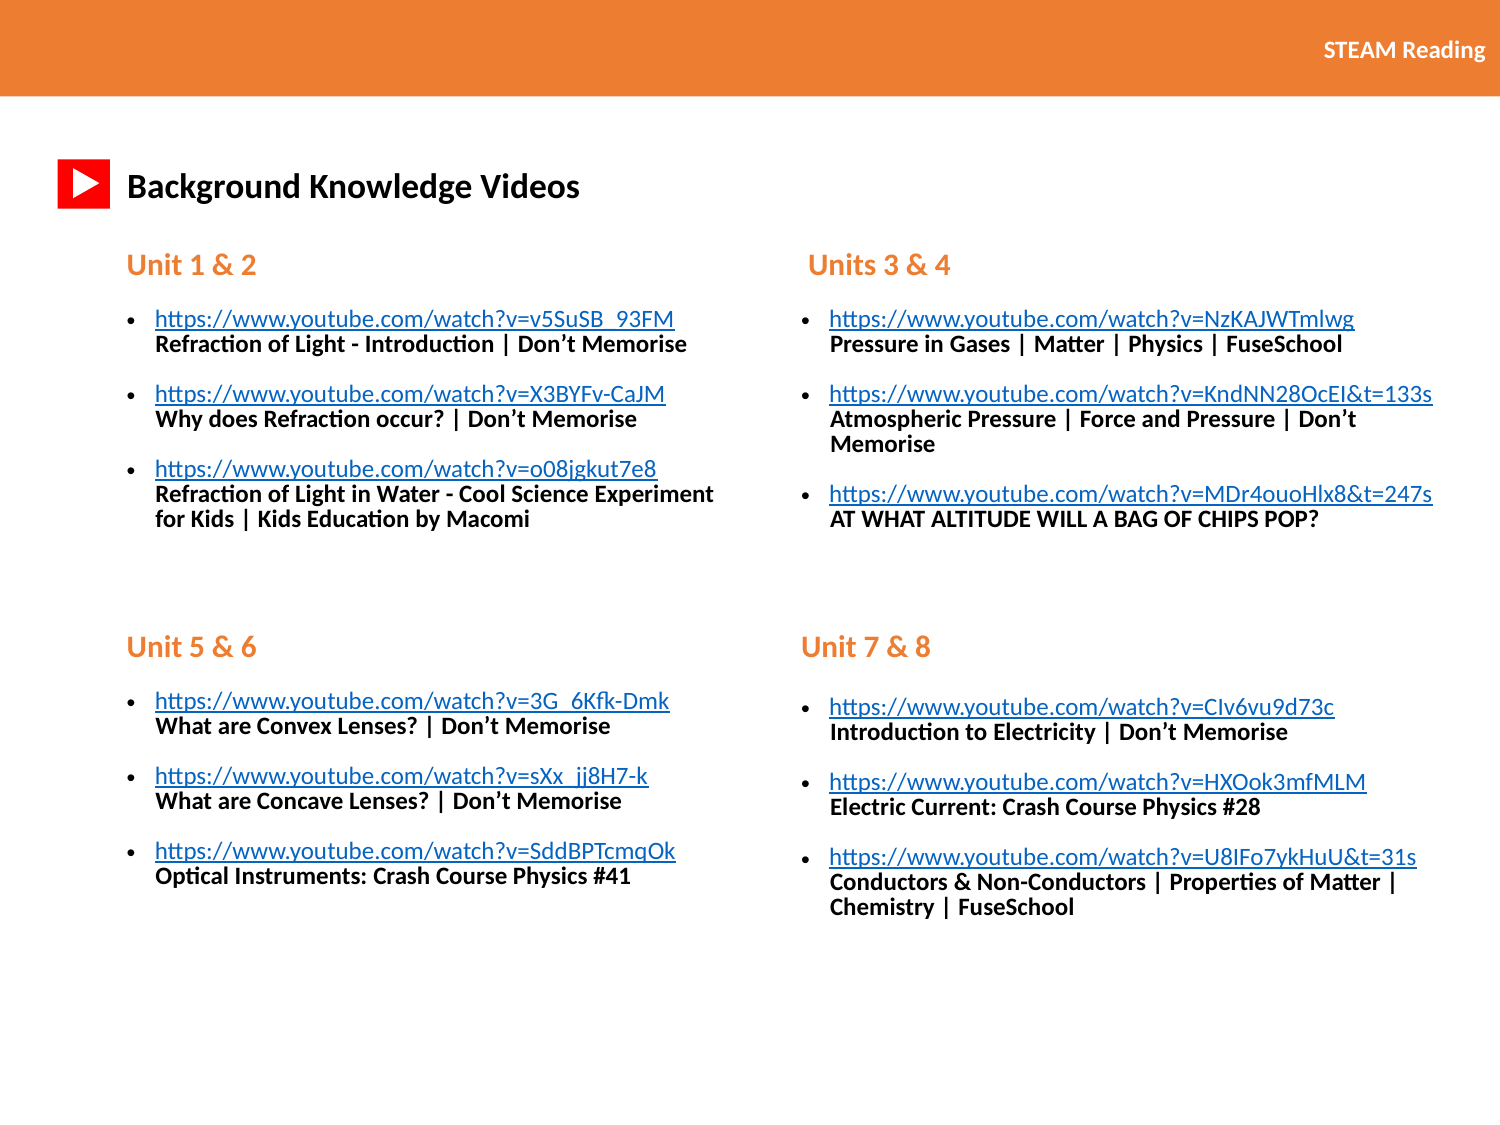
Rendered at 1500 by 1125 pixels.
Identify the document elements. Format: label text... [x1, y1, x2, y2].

table_cell Unit 7 & 8 https://www.youtube.com/watch?v=CIv6vu9d73c Introduction to Electricity | Don’t Memorise https://www.youtube.com/watch?v=HXOok3mfMLM Electric Current: Crash Course Physics #28 https://www.youtube.com/watch?v=U8IFo7ykHuU&t=31s Conductors & Non-Conductors | Properties of Matter | Chemistry | FuseSchool [786, 627, 1469, 1087]
text_box Background Knowledge Videos [113, 155, 595, 213]
text_box STEAM Reading [0, 0, 1500, 97]
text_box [57, 159, 110, 209]
table_cell Unit 5 & 6 https://www.youtube.com/watch?v=3G_6Kfk-Dmk What are Convex Lenses? | Don’t Memorise https://www.youtube.com/watch?v=sXx_jj8H7-k What are Concave Lenses? | Don’t Memorise https://www.youtube.com/watch?v=SddBPTcmqOk Optical Instruments: Crash Course Physics #41 [112, 627, 786, 1087]
table_header Units 3 & 4 https://www.youtube.com/watch?v=NzKAJWTmlwg Pressure in Gases | Matter | Physics | FuseSchool https://www.youtube.com/watch?v=KndNN28OcEI&t=133s Atmospheric Pressure | Force and Pressure | Don’t Memorise https://www.youtube.com/watch?v=MDr4ouoHlx8&t=247s AT WHAT ALTITUDE WILL A BAG OF CHIPS POP? [786, 245, 1469, 627]
table_header Unit 1 & 2 https://www.youtube.com/watch?v=v5SuSB_93FM Refraction of Light - Introduction | Don’t Memorise https://www.youtube.com/watch?v=X3BYFv-CaJM Why does Refraction occur? | Don’t Memorise https://www.youtube.com/watch?v=o08jgkut7e8 Refraction of Light in Water - Cool Science Experiment for Kids | Kids Education by Macomi [112, 245, 786, 627]
